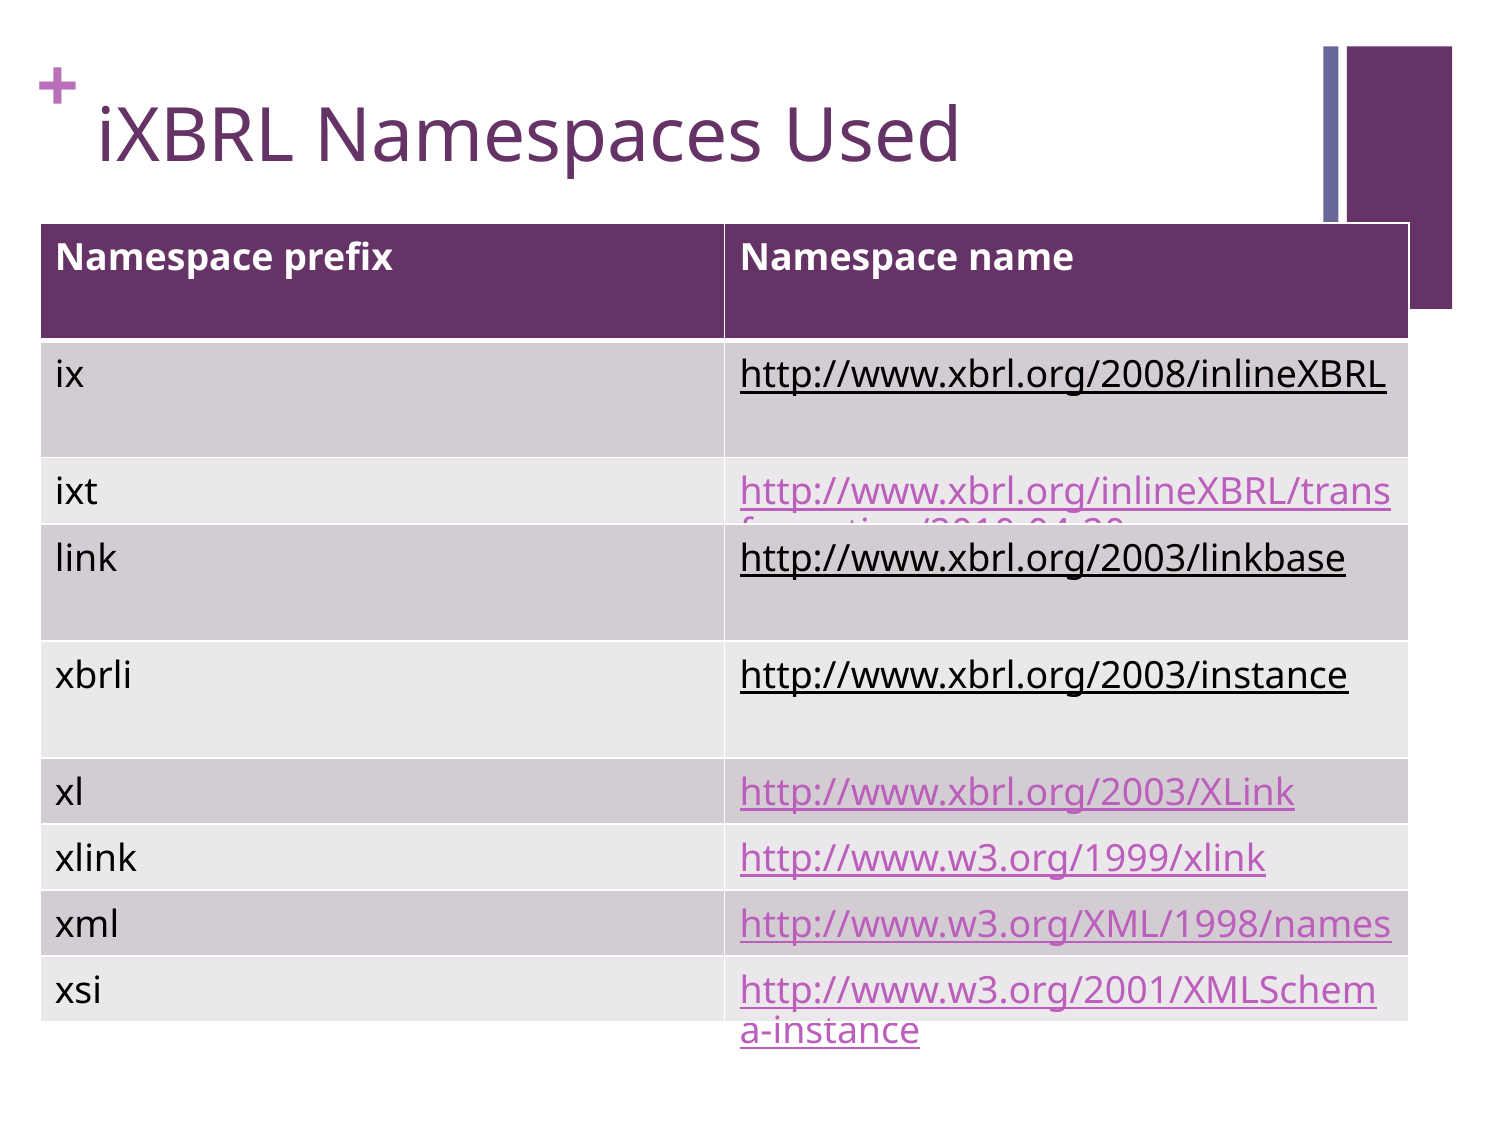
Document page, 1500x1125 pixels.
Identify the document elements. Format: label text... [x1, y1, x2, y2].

table_cell http://www.w3.org/1999/xlink [725, 825, 1408, 889]
table_cell http://www.w3.org/2001/XMLSchema-instance [725, 957, 1408, 1021]
table_cell http://www.w3.org/XML/1998/namespace [725, 891, 1408, 955]
title iXBRL Namespaces Used [81, 79, 1322, 222]
table_cell xlink [41, 825, 724, 889]
table_header Namespace prefix [41, 224, 724, 338]
table_cell xl [41, 759, 724, 823]
table_cell xml [41, 891, 724, 955]
table_cell xbrli [41, 642, 724, 757]
table_cell xsi [41, 957, 724, 1021]
table_cell http://www.xbrl.org/inlineXBRL/transformation/2010-04-20 [725, 458, 1408, 523]
table_cell http://www.xbrl.org/2003/instance [725, 642, 1408, 757]
table_cell http://www.xbrl.org/2003/XLink [725, 759, 1408, 823]
table_cell ix [41, 343, 724, 457]
table_cell ixt [41, 458, 724, 523]
table_cell http://www.xbrl.org/2003/linkbase [725, 525, 1408, 640]
table_cell http://www.xbrl.org/2008/inlineXBRL [725, 343, 1408, 457]
table_header Namespace name [725, 224, 1408, 338]
table_cell link [41, 525, 724, 640]
